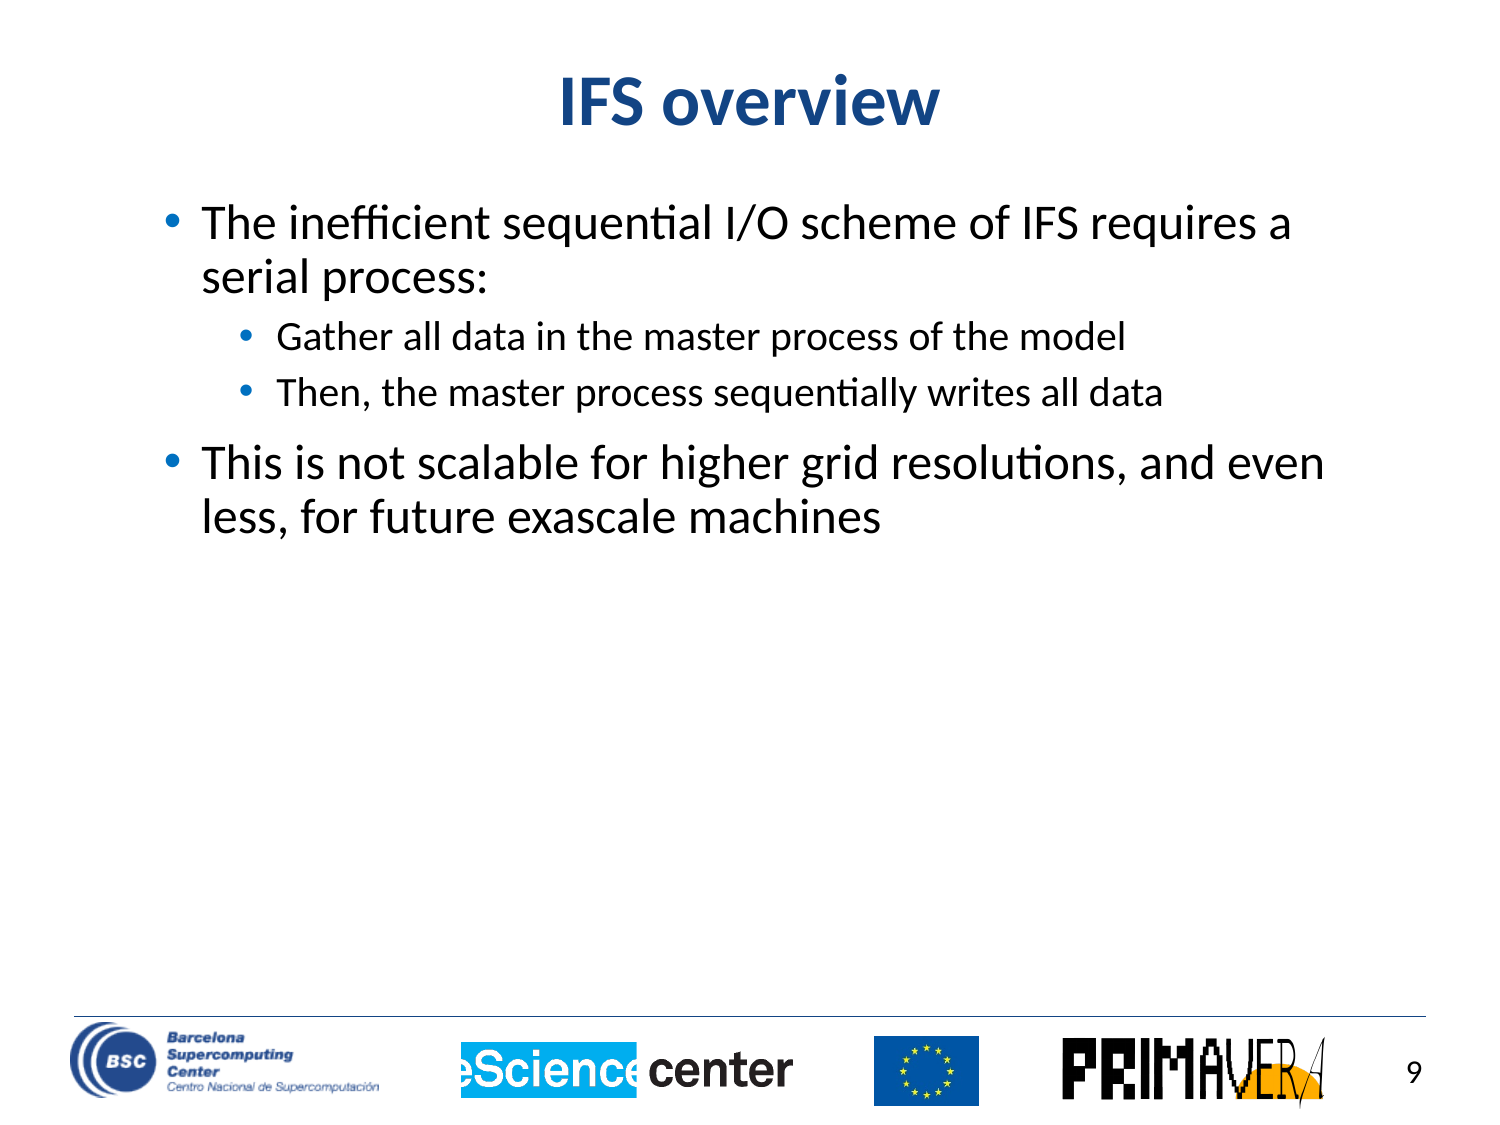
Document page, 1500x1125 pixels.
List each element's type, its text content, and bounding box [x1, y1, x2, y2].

list The inefficient sequential I/O scheme of IFS requires a serial process: Gather all data in the master process of the model Then, the master process sequentially writes all data This is not scalable for higher grid resolutions, and even less, for future exascale machines [140, 166, 1360, 1006]
title IFS overview [192, 45, 1308, 159]
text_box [73, 1016, 1438, 1109]
